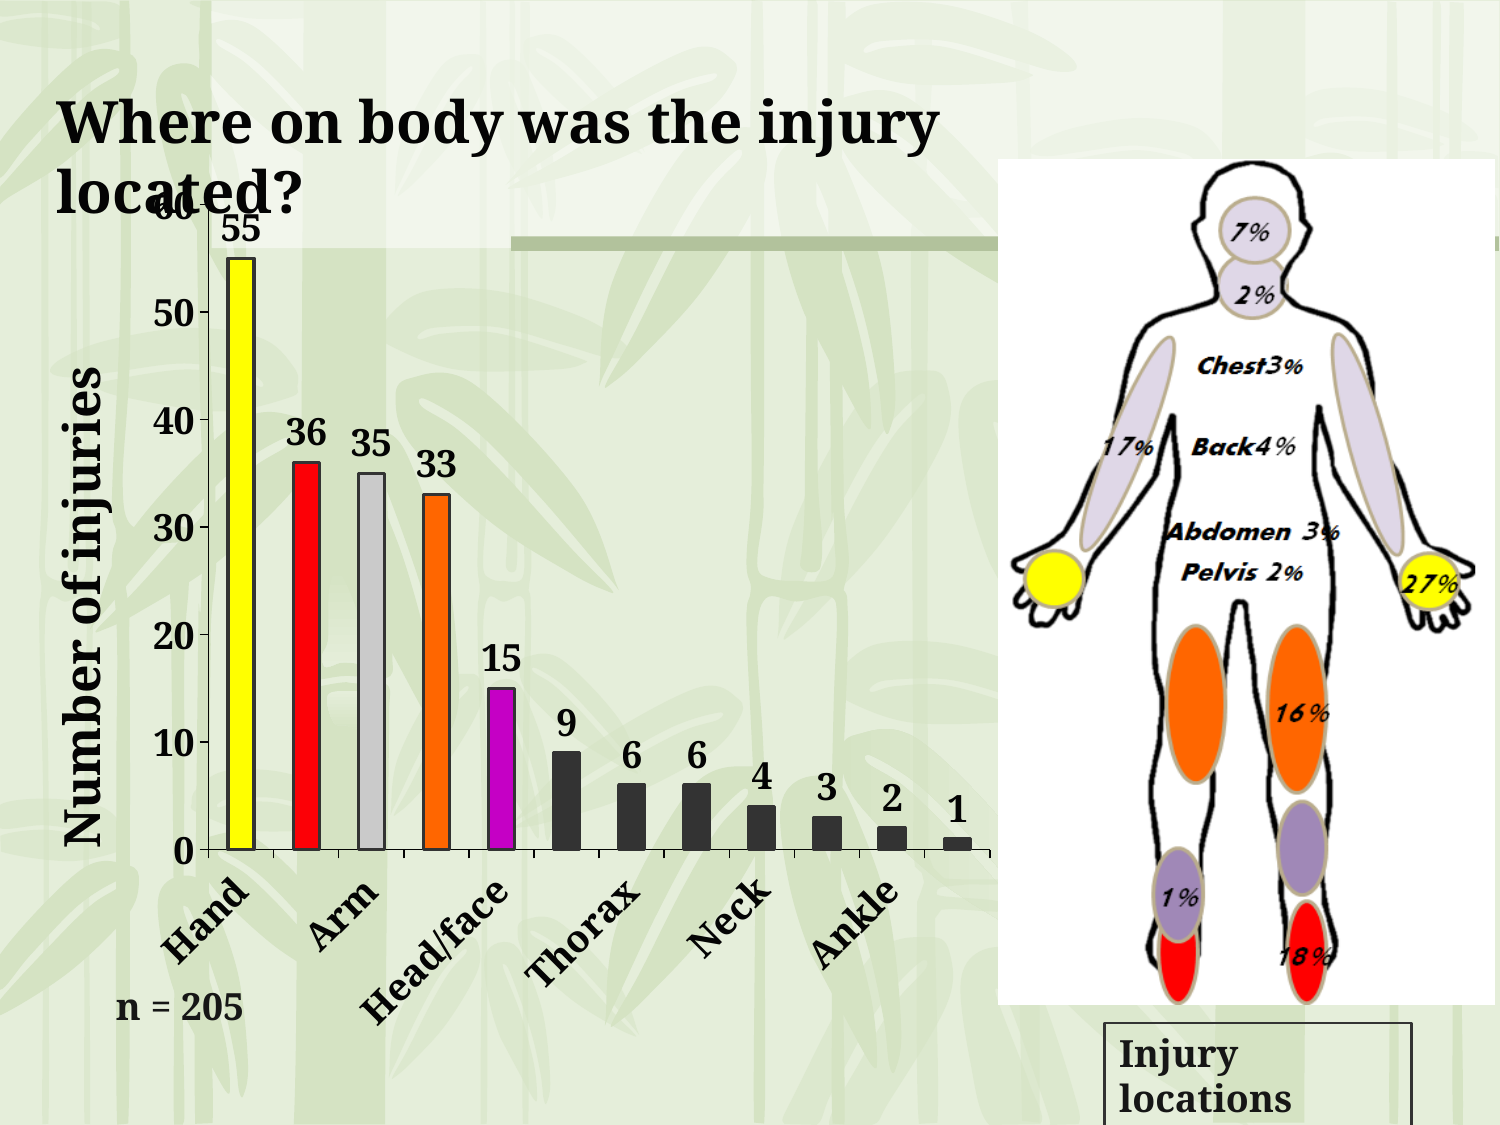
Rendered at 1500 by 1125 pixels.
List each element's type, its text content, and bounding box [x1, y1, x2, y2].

picture [997, 158, 1495, 1006]
chart [5, 160, 1011, 1054]
text_box Injury locations [1104, 1023, 1412, 1125]
text_box Where on body was the injury located? [41, 78, 1176, 159]
